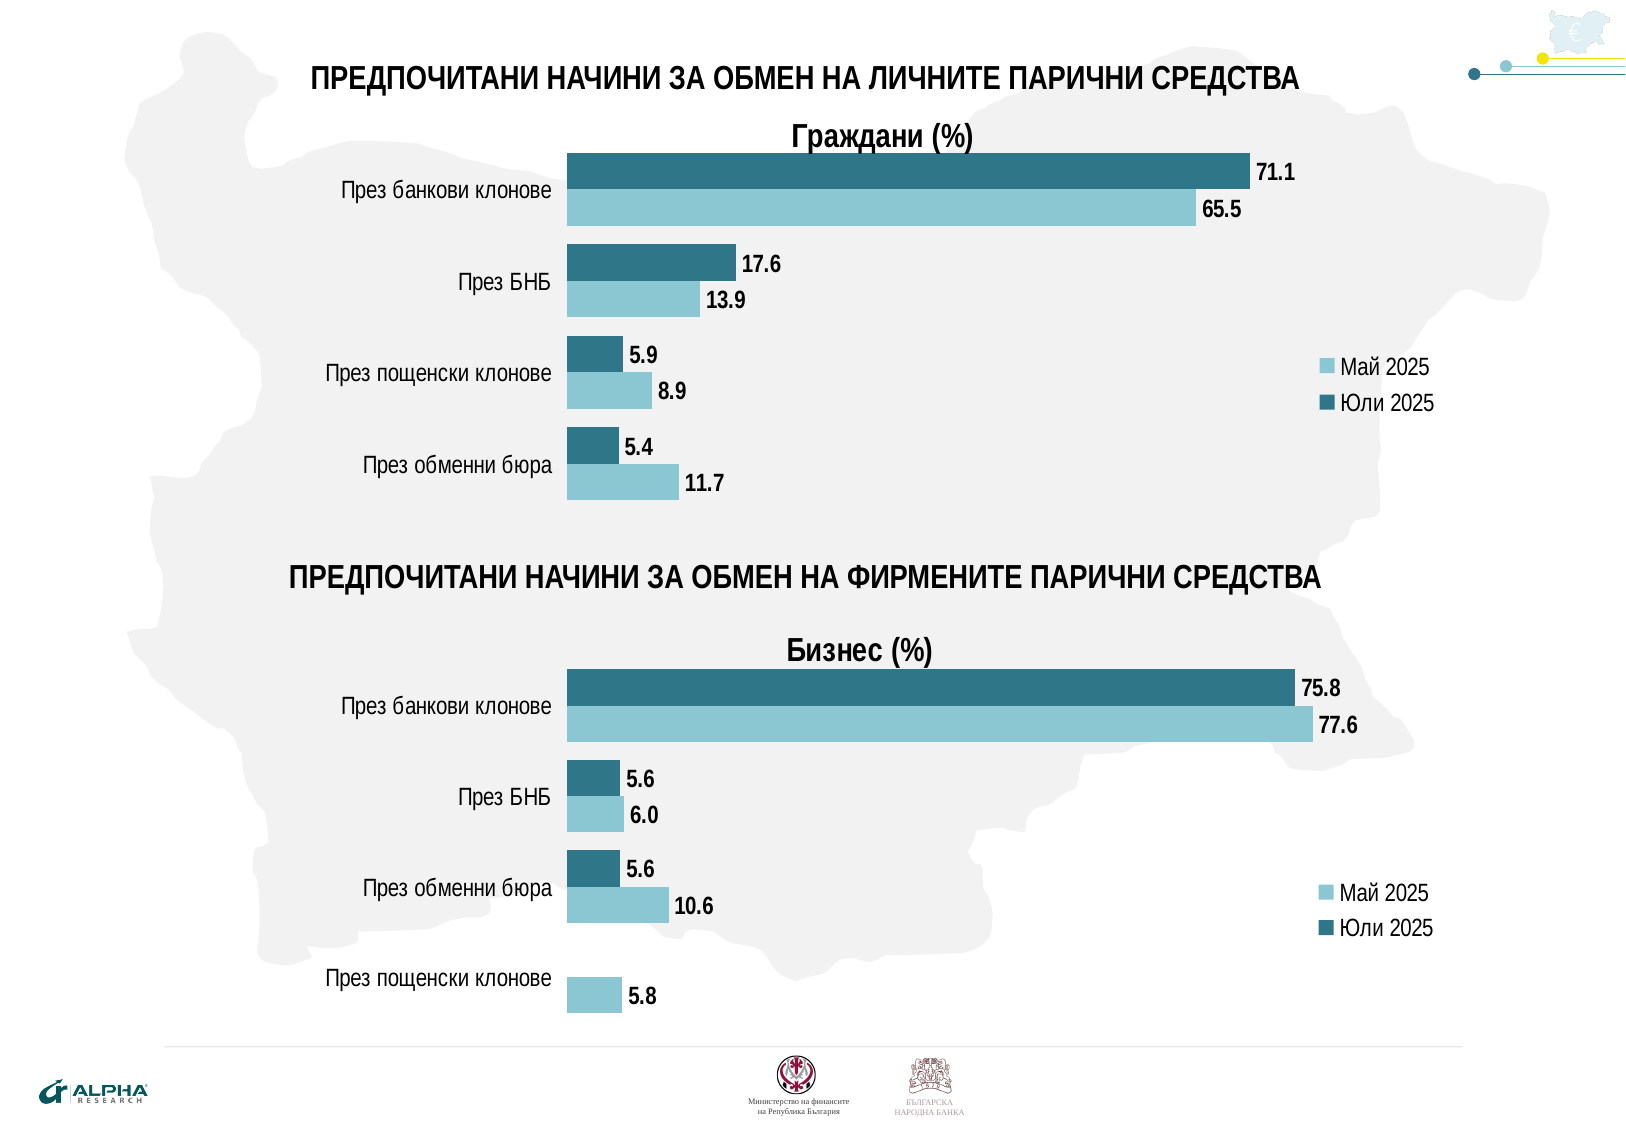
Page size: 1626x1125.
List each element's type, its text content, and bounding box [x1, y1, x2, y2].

chart [153, 602, 1568, 1063]
text_box Предпочитани начини за обмен НА фирмените парични средства [196, 547, 1424, 602]
picture [904, 1063, 956, 1100]
picture [1549, 10, 1610, 54]
picture [776, 1063, 816, 1095]
picture [39, 1079, 148, 1104]
text_box Предпочитани начини за обмен на личните парични средства [196, 49, 1424, 89]
chart [153, 89, 1568, 522]
